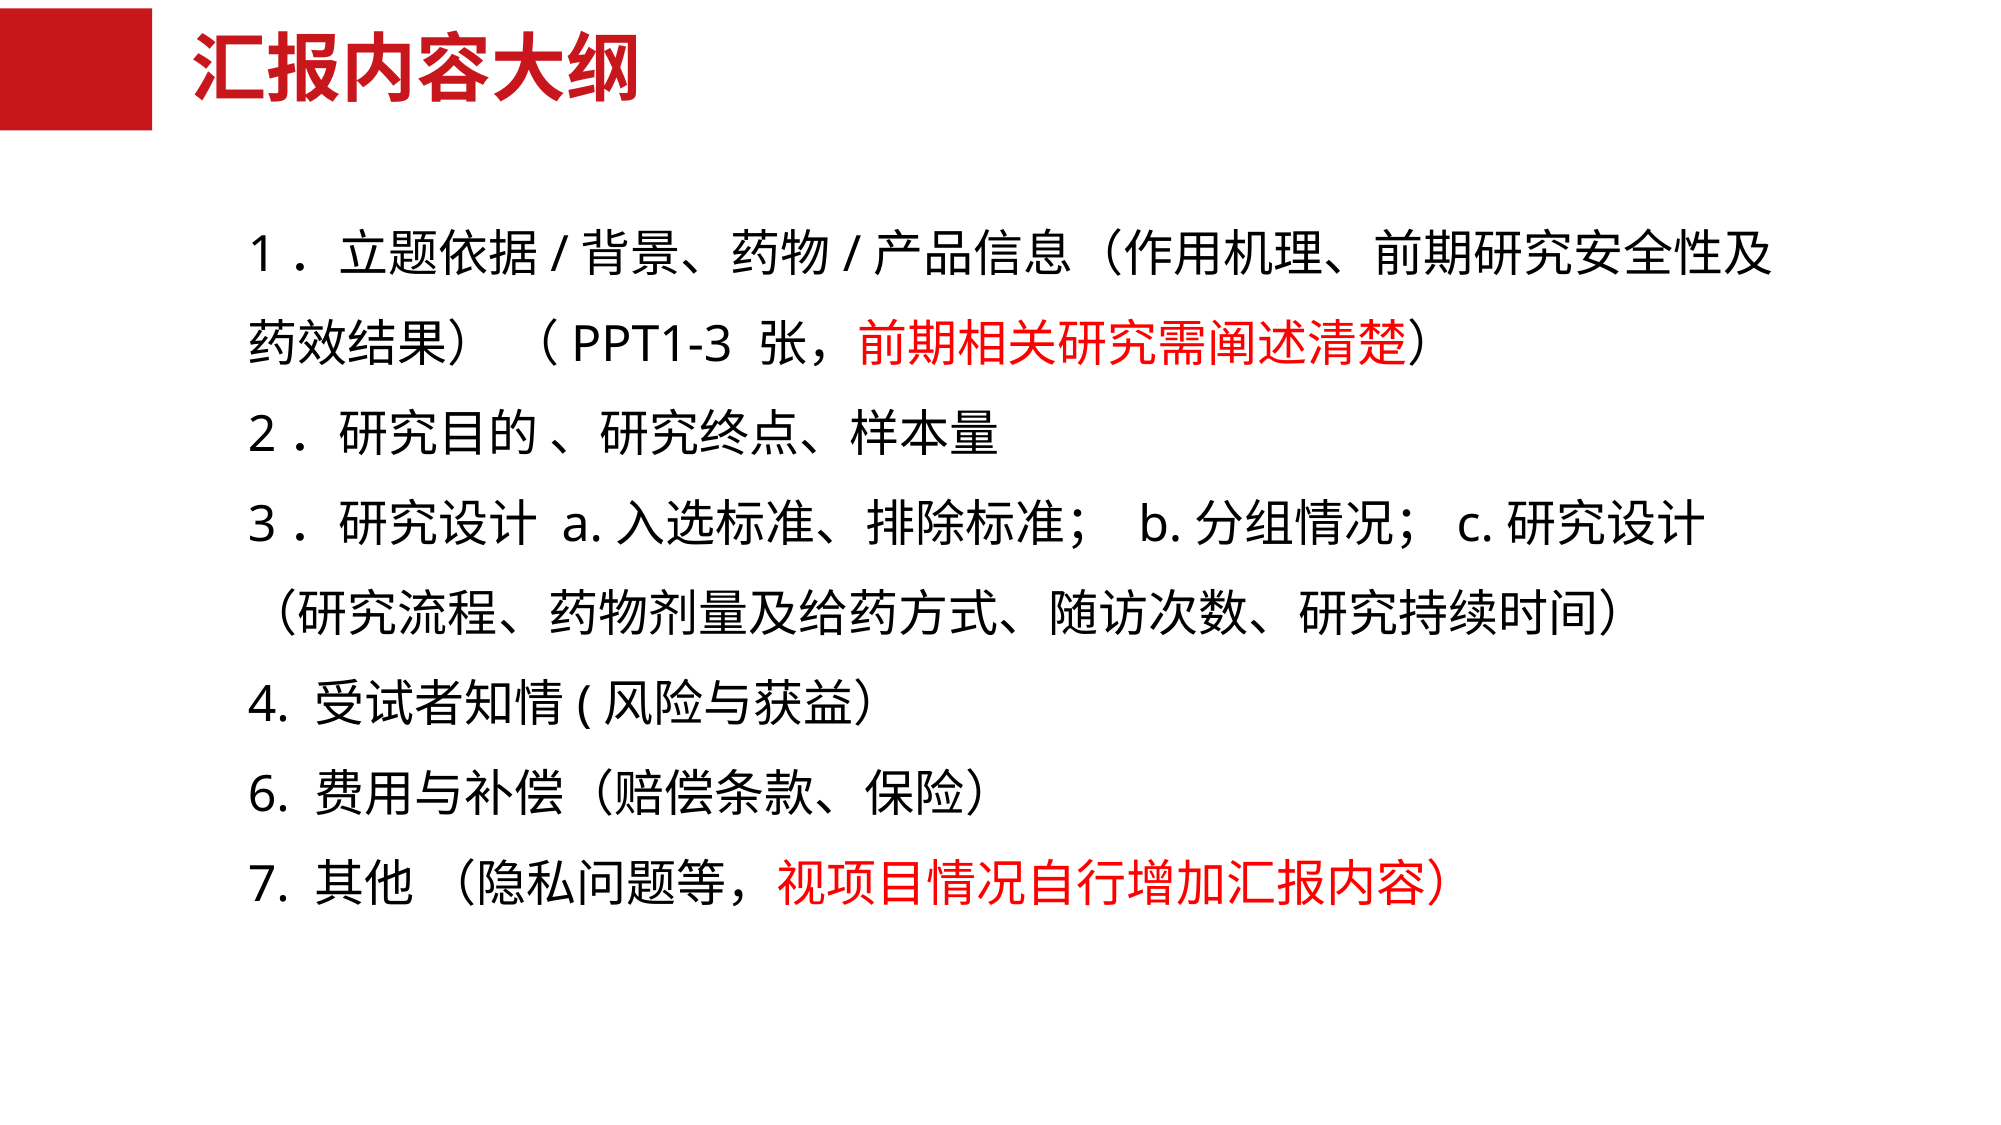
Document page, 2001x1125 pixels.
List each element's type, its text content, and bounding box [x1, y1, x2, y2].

text_box [0, 7, 153, 131]
text_box 1．立题依据/背景、药物/产品信息（作用机理、前期研究安全性及药效结果） （PPT1-3 张，前期相关研究需阐述清楚） 2．研究目的 、研究终点、样本量 3．研究设计 a.入选标准、排除标准； b.分组情况；c.研究设计（研究流程、药物剂量及给药方式、随访次数、研究持续时间） 4. 受试者知情(风险与获益） 6. 费用与补偿（赔偿条款、保险） 7. 其他 （隐私问题等，视项目情况自行增加汇报内容） [233, 184, 1818, 1009]
text_box 汇报内容大纲 [176, 12, 675, 118]
